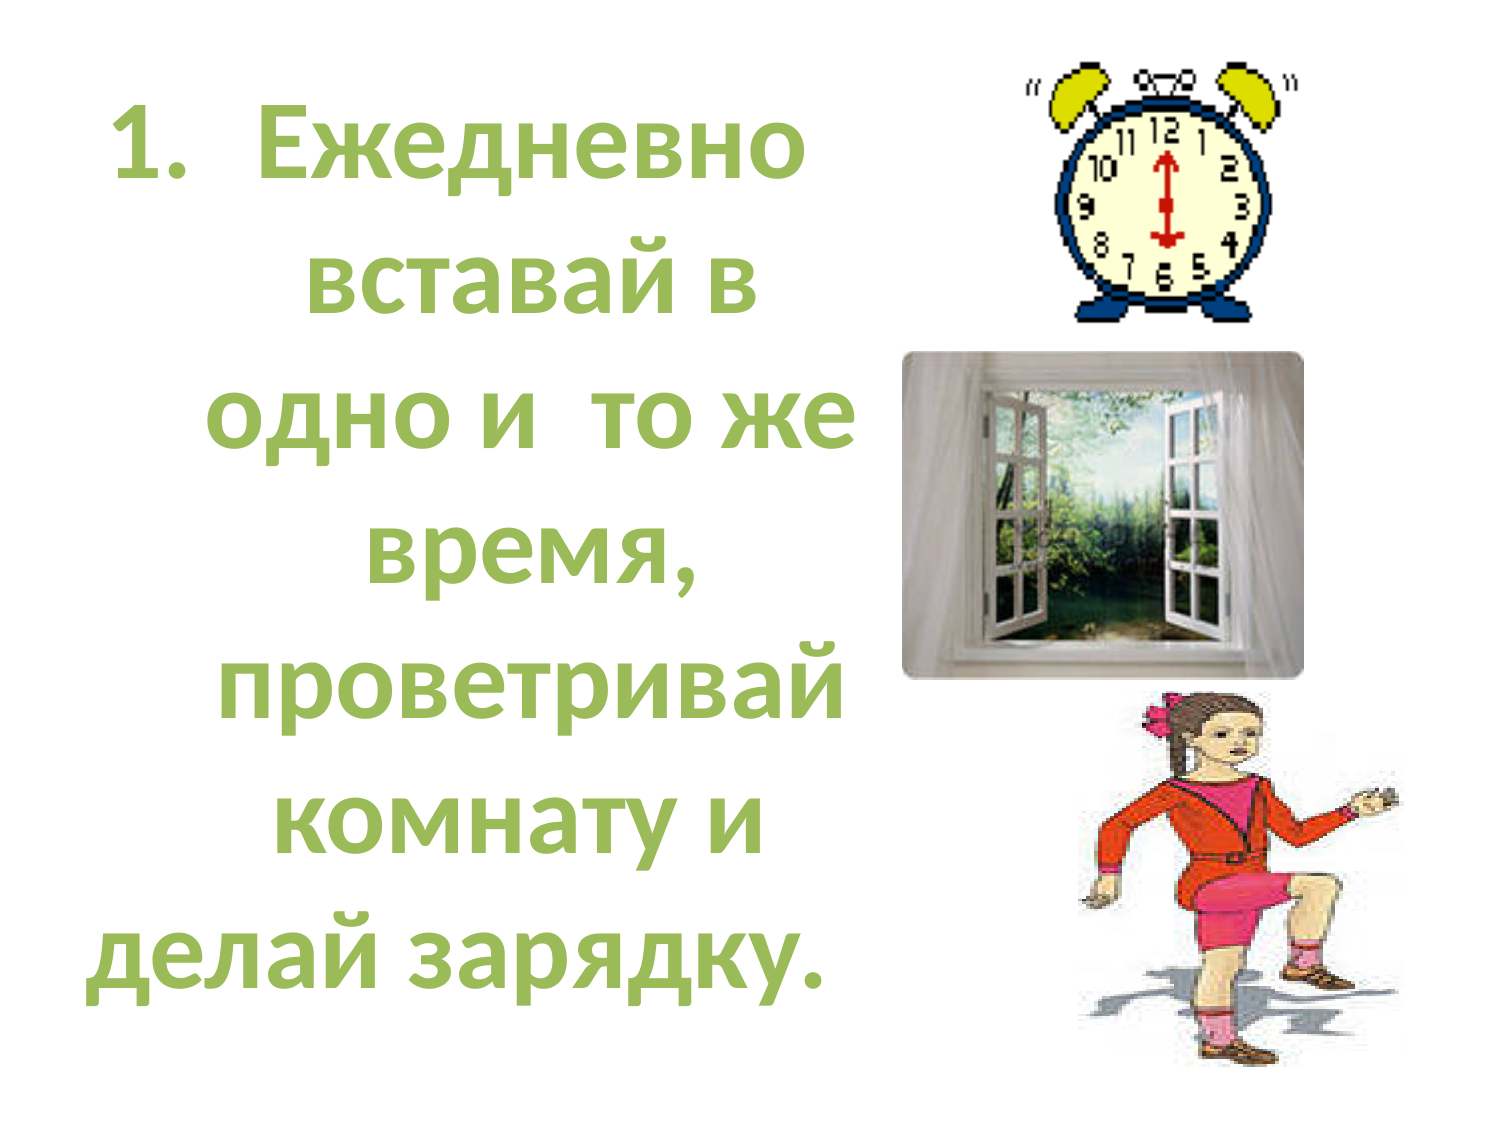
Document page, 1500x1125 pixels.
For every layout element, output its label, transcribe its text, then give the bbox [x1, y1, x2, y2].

picture [1077, 691, 1405, 1067]
picture [1019, 58, 1302, 341]
text_box Ежедневно вставай в одно и то же время, проветривай комнату и делай зарядку. [35, 58, 879, 1019]
picture [902, 351, 1304, 680]
